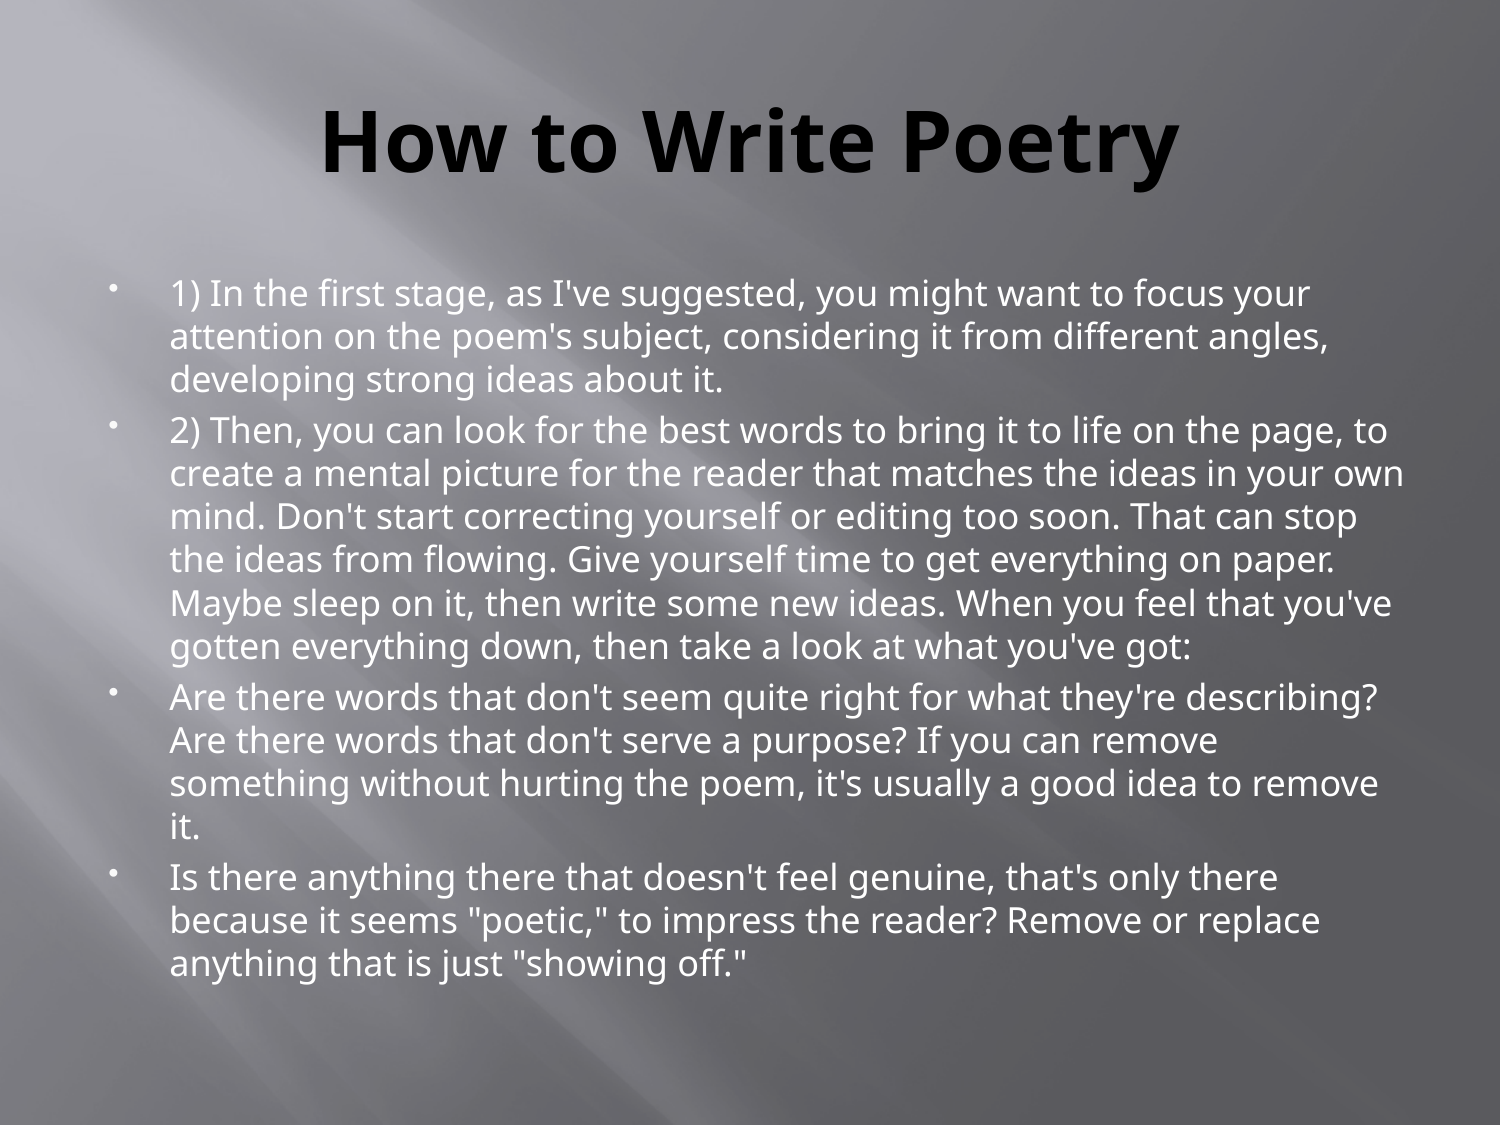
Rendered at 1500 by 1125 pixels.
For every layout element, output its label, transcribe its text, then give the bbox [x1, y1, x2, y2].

title How to Write Poetry [75, 45, 1425, 233]
list 1) In the first stage, as I've suggested, you might want to focus your attention on the poem's subject, considering it from different angles, developing strong ideas about it. 2) Then, you can look for the best words to bring it to life on the page, to create a mental picture for the reader that matches the ideas in your own mind. Don't start correcting yourself or editing too soon. That can stop the ideas from flowing. Give yourself time to get everything on paper. Maybe sleep on it, then write some new ideas. When you feel that you've gotten everything down, then take a look at what you've got: Are there words that don't seem quite right for what they're describing? Are there words that don't serve a purpose? If you can remove something without hurting the poem, it's usually a good idea to remove it. Is there anything there that doesn't feel genuine, that's only there because it seems "poetic," to impress the reader? Remove or replace anything that is just "showing off." [75, 262, 1425, 1035]
